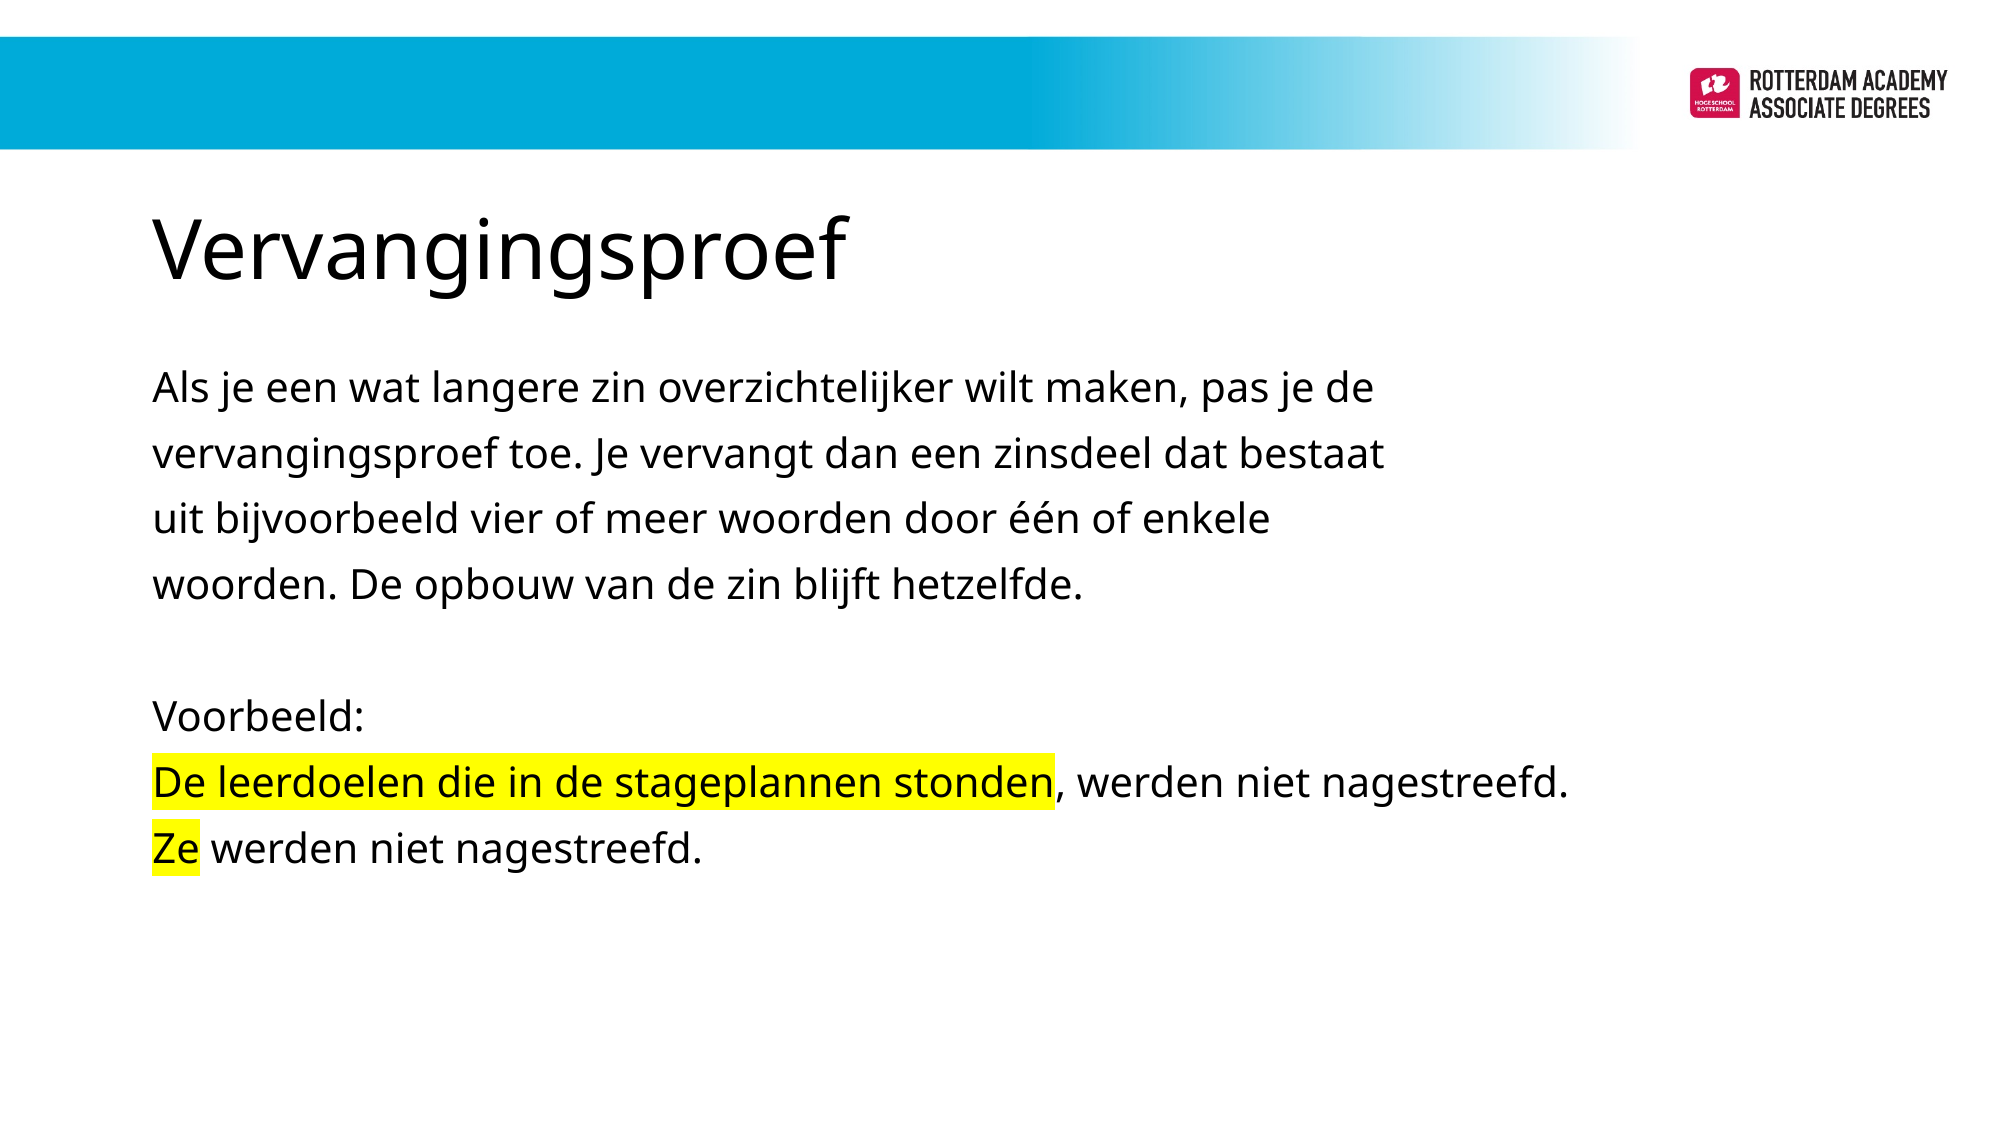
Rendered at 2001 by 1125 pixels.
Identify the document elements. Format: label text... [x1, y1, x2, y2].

picture [0, 0, 2000, 184]
list Als je een wat langere zin overzichtelijker wilt maken, pas je de vervangingsproef toe. Je vervangt dan een zinsdeel dat bestaat uit bijvoorbeeld vier of meer woorden door één of enkele woorden. De opbouw van de zin blijft hetzelfde. Voorbeeld: De leerdoelen die in de stageplannen stonden, werden niet nagestreefd. Ze werden niet nagestreefd. [137, 358, 1863, 1053]
title Vervangingsproef [137, 175, 1863, 329]
